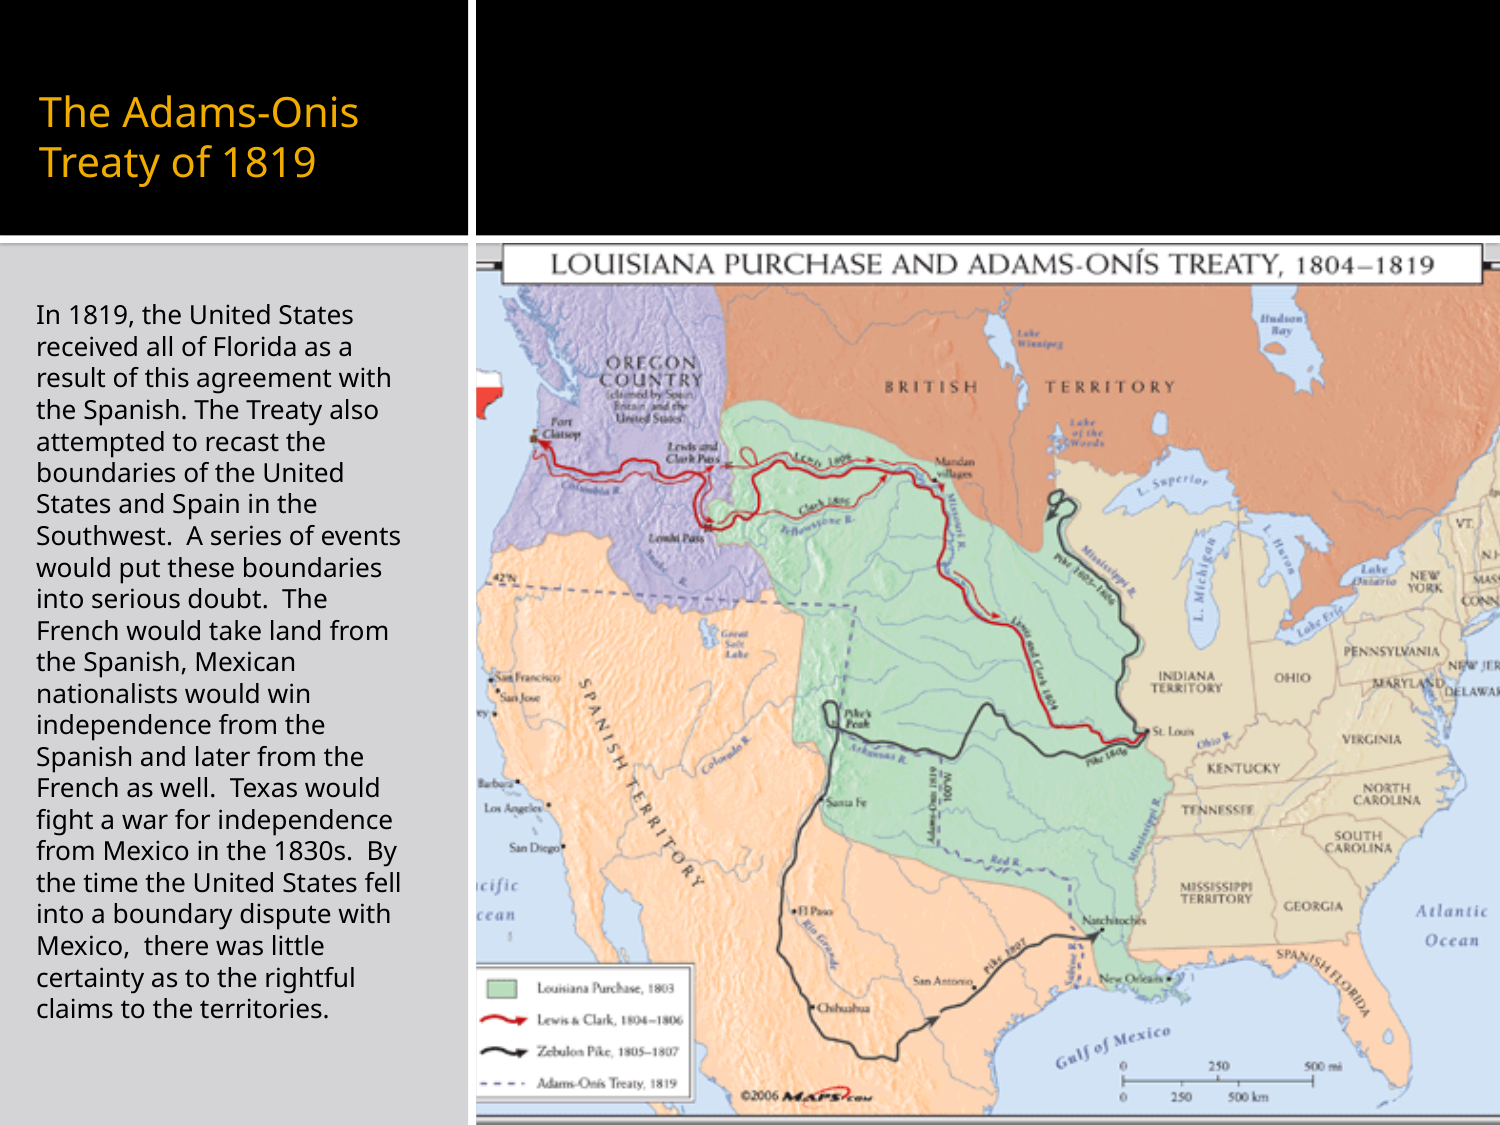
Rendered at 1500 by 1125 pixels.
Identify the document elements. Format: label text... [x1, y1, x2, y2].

list In 1819, the United States received all of Florida as a result of this agreement with the Spanish. The Treaty also attempted to recast the boundaries of the United States and Spain in the Southwest. A series of events would put these boundaries into serious doubt. The French would take land from the Spanish, Mexican nationalists would win independence from the Spanish and later from the French as well. Texas would fight a war for independence from Mexico in the 1830s. By the time the United States fell into a boundary dispute with Mexico, there was little certainty as to the rightful claims to the territories. [26, 283, 432, 1034]
picture [476, 243, 1500, 1125]
title The Adams-Onis Treaty of 1819 [26, 25, 442, 186]
